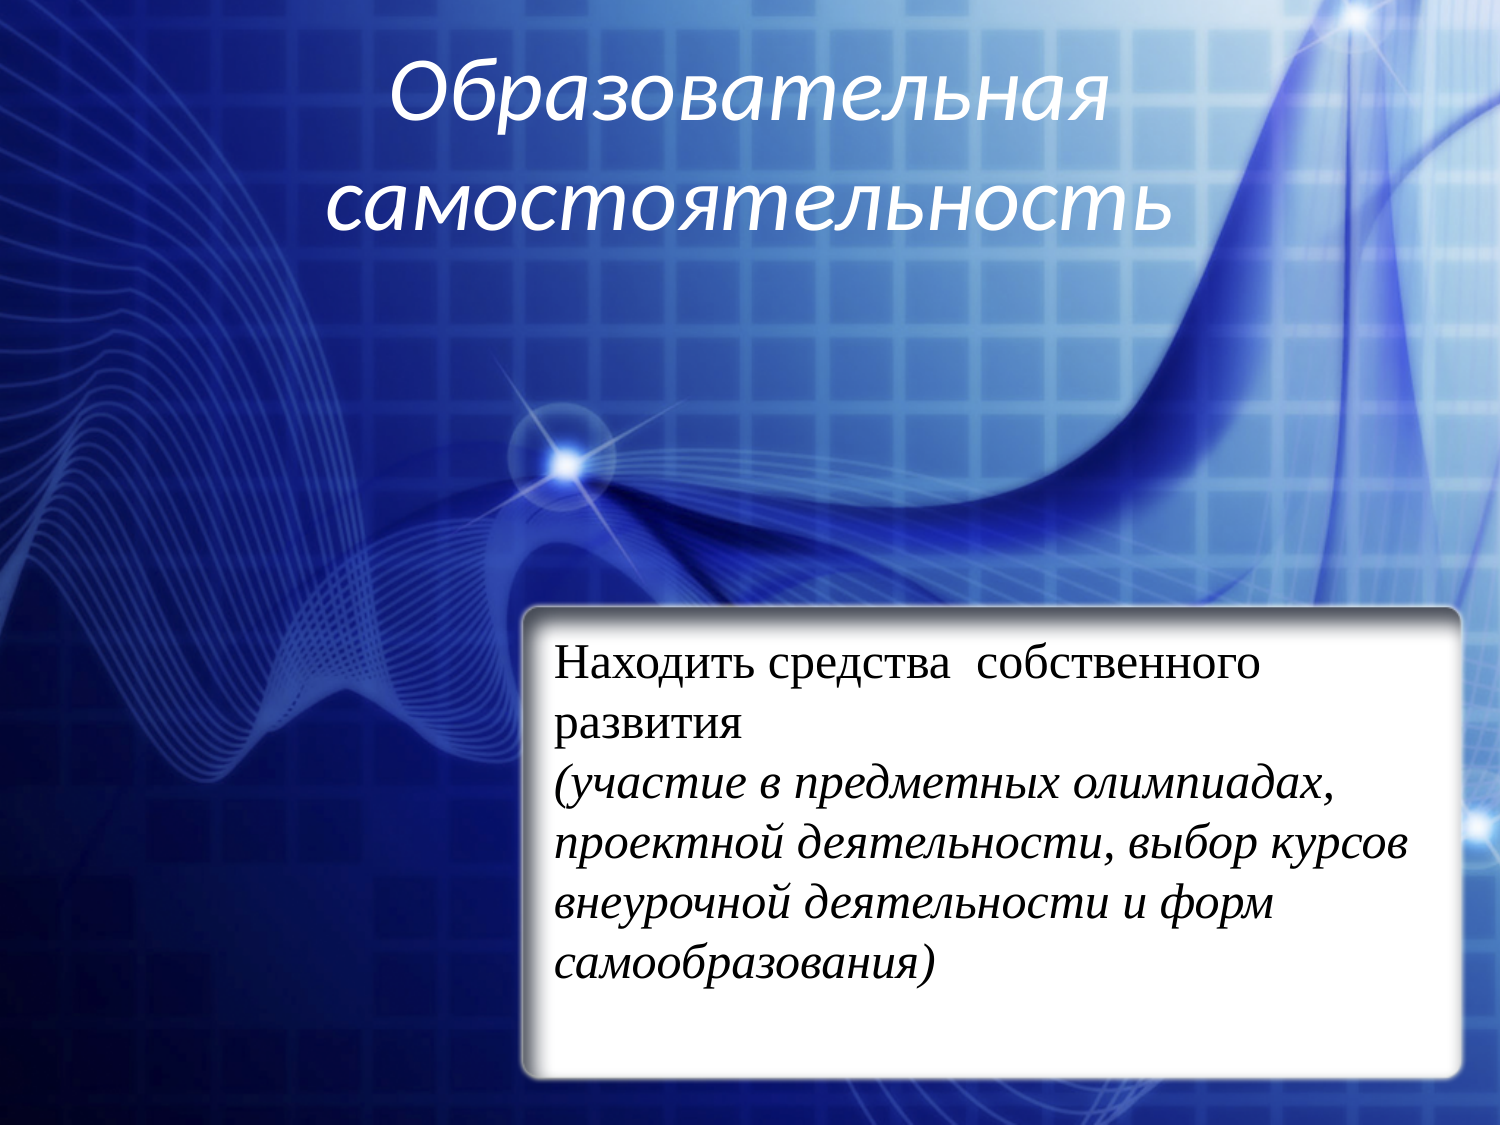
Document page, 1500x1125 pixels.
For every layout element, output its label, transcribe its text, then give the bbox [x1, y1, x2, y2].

picture [0, 0, 1500, 1125]
title Образовательная самостоятельность [74, 44, 1426, 233]
list [74, 262, 1426, 1006]
text_box Находить средства собственного развития (участие в предметных олимпиадах, проектной деятельности, выбор курсов внеурочной деятельности и форм самообразования) [538, 621, 1453, 996]
